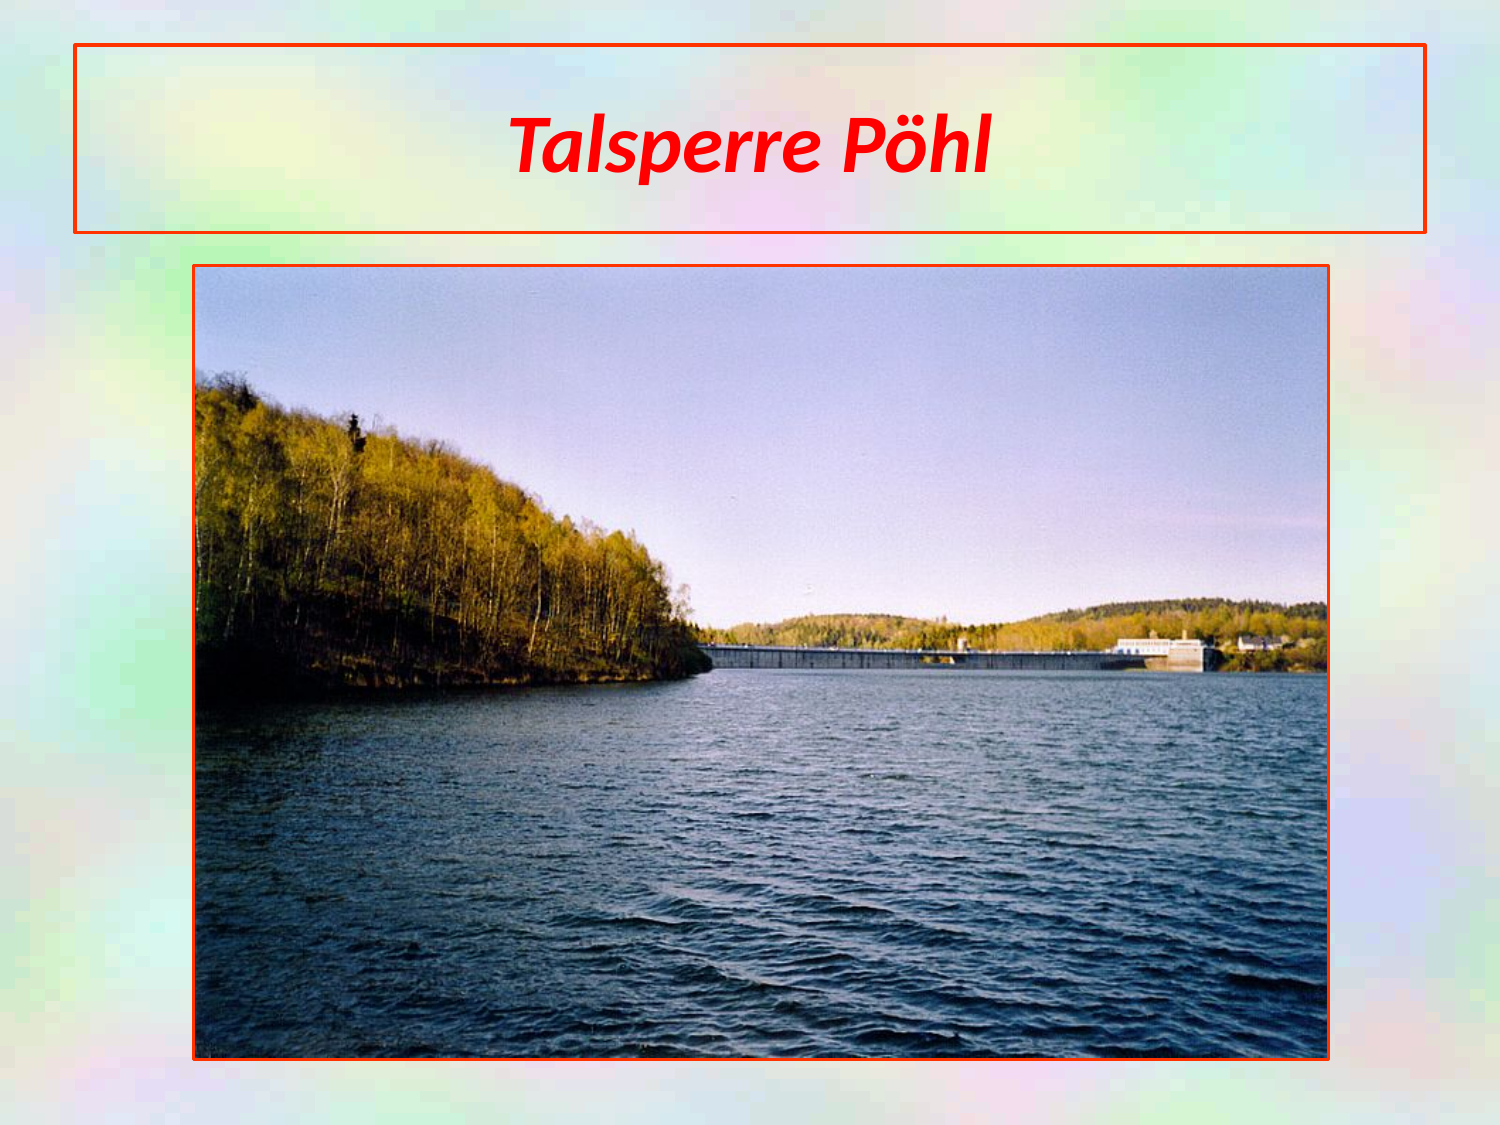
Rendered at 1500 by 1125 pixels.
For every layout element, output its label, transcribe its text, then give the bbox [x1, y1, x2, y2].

picture [0, 0, 1500, 1125]
title Talsperre Pöhl [75, 45, 1425, 233]
